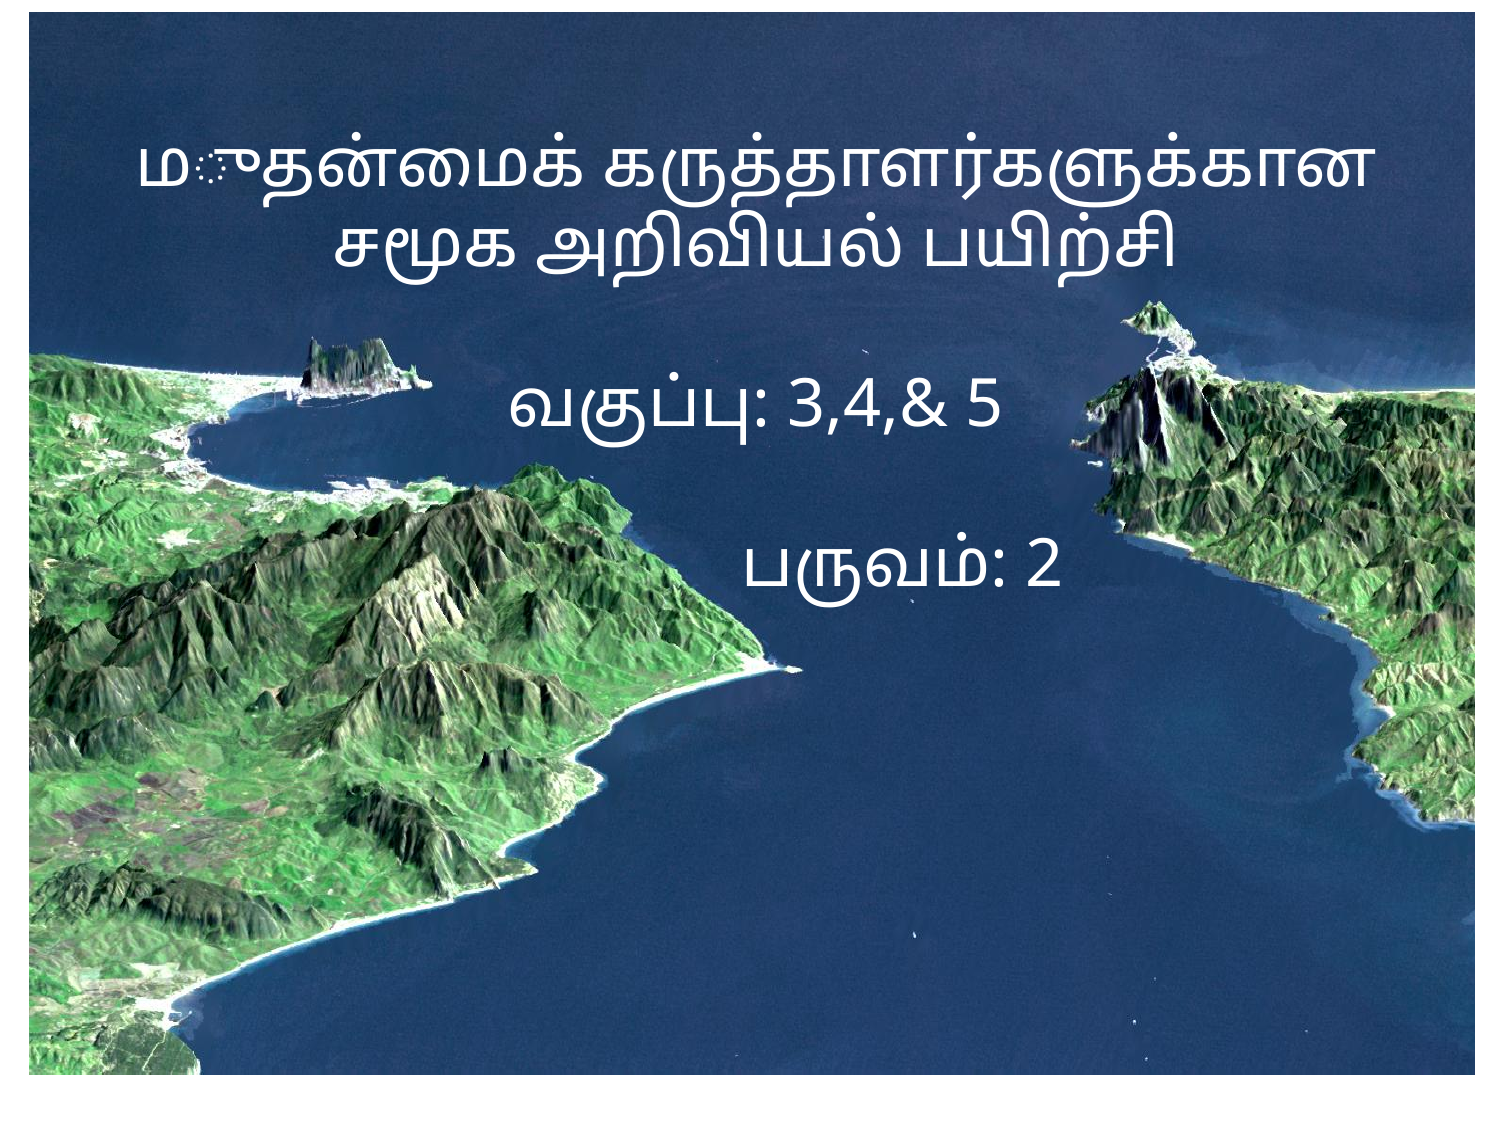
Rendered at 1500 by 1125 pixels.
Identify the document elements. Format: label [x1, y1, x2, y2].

list [29, 12, 1476, 1076]
